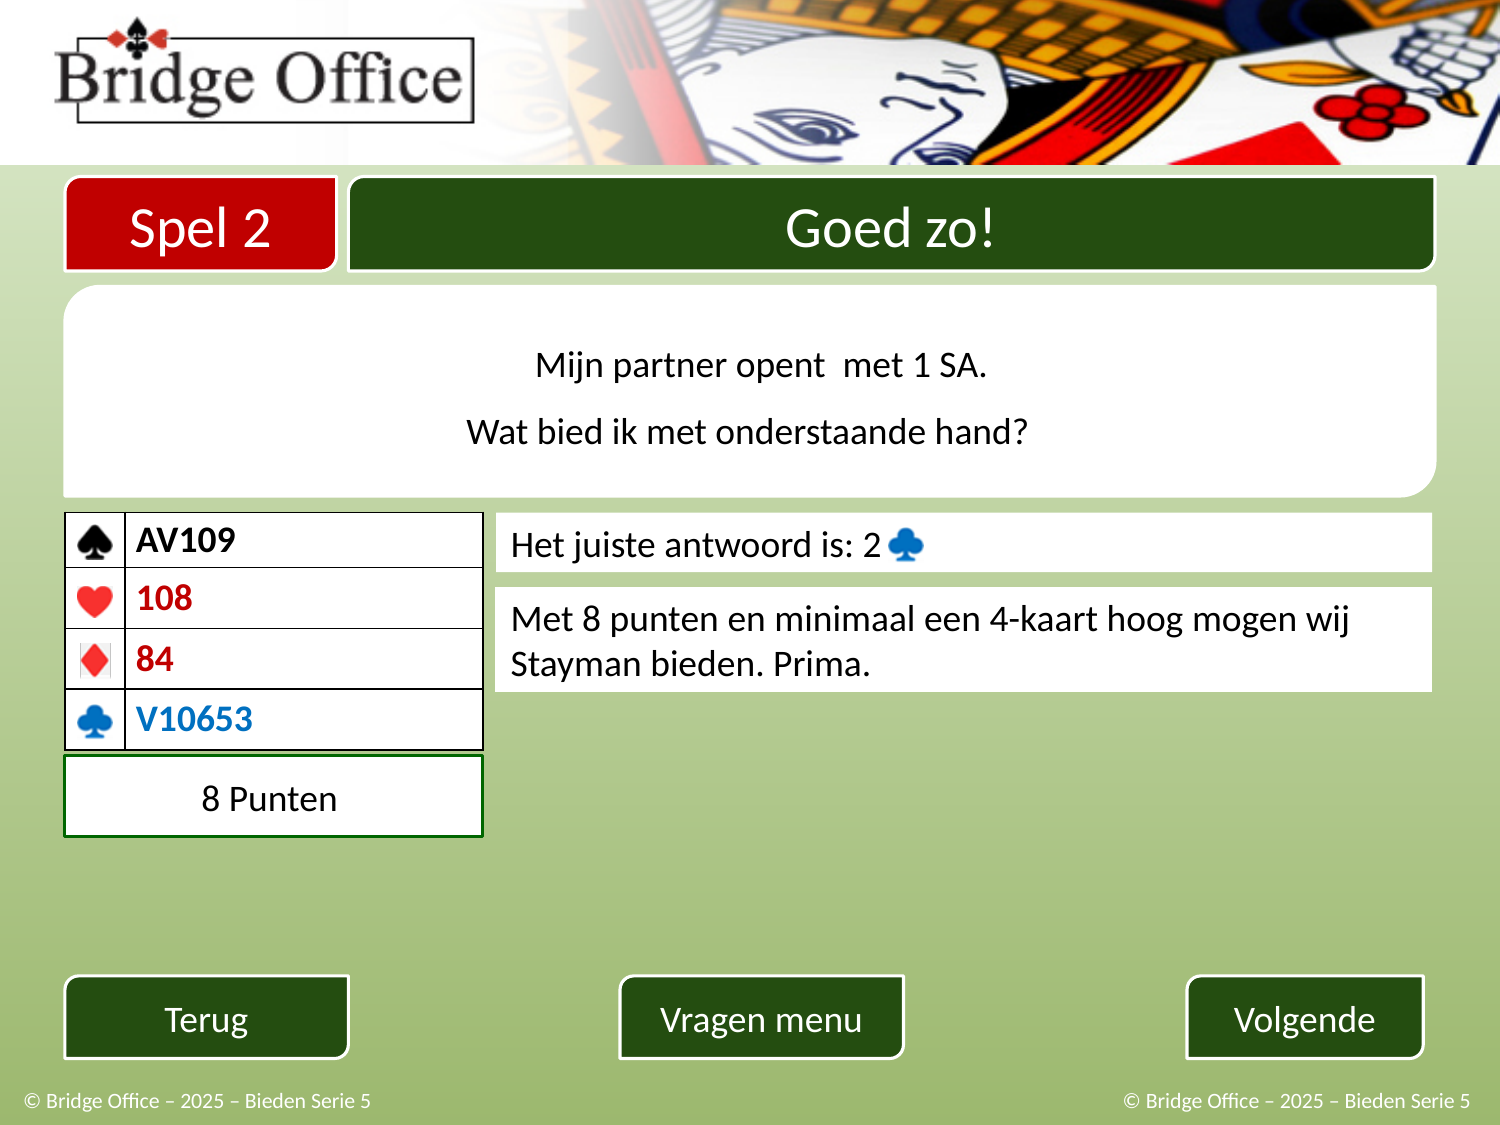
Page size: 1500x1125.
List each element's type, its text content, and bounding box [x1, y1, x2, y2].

picture [77, 585, 114, 618]
text_box Mijn partner opent met 1 SA. [508, 332, 1015, 393]
table_cell [66, 629, 124, 688]
table_cell 108 [126, 568, 482, 628]
text_box Het juiste antwoord is: 2 [496, 512, 1433, 573]
picture [888, 526, 924, 563]
picture [77, 524, 114, 561]
text_box Volgende [1185, 974, 1425, 1061]
table_cell 84 [126, 629, 482, 688]
text_box [63, 284, 1437, 498]
table_cell V10653 [126, 690, 482, 749]
text_box © Bridge Office – 2025 – Bieden Serie 5 [1107, 1079, 1500, 1121]
text_box Wat bied ik met onderstaande hand? [451, 399, 1072, 460]
picture [0, 0, 1500, 166]
text_box © Bridge Office – 2025 – Bieden Serie 5 [8, 1079, 393, 1121]
picture [77, 703, 114, 740]
text_box 8 Punten [63, 754, 484, 838]
text_box Vragen menu [618, 974, 906, 1061]
picture [77, 643, 114, 679]
table_header [66, 513, 124, 567]
text_box Spel 2 [63, 179, 339, 273]
text_box Met 8 punten en minimaal een 4-kaart hoog mogen wij Stayman bieden. Prima. [495, 587, 1432, 692]
text_box Terug [63, 974, 350, 1061]
table_header AV109 [126, 513, 482, 567]
text_box Goed zo! [346, 179, 1437, 273]
table_cell [66, 690, 124, 749]
table_cell [66, 568, 124, 628]
